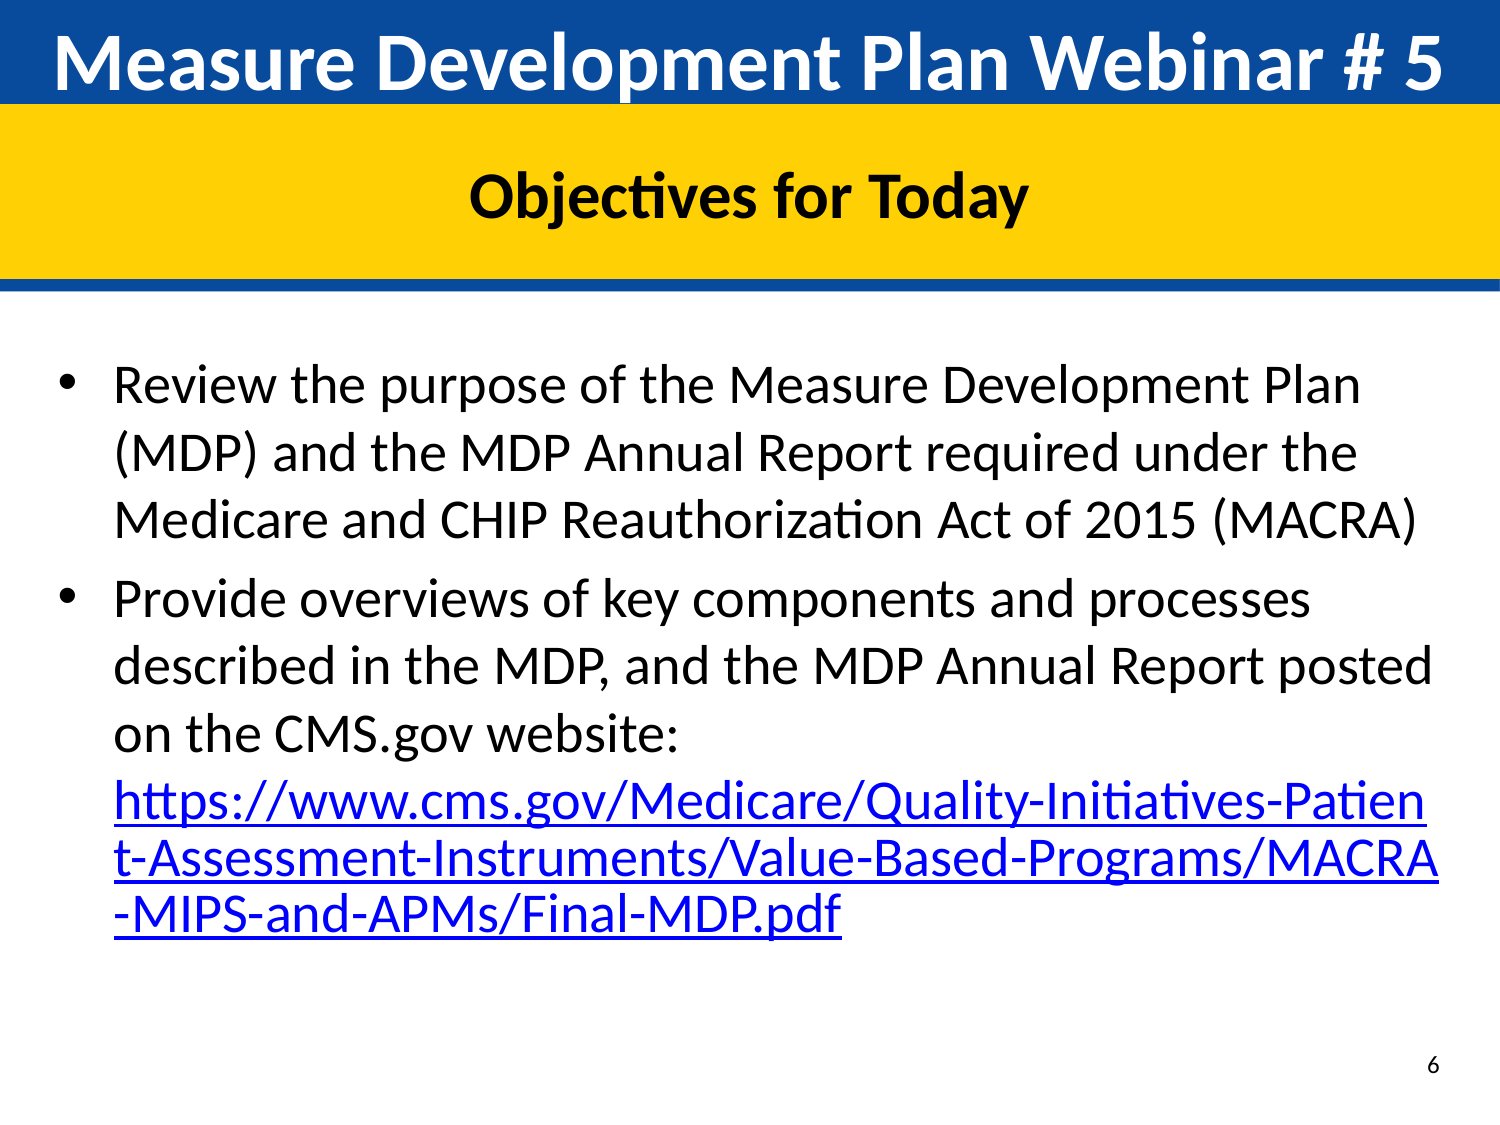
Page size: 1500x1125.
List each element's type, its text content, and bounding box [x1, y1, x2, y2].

list Review the purpose of the Measure Development Plan (MDP) and the MDP Annual Report required under the Medicare and CHIP Reauthorization Act of 2015 (MACRA) Provide overviews of key components and processes described in the MDP, and the MDP Annual Report posted on the CMS.gov website: https://www.cms.gov/Medicare/Quality-Initiatives-Patient-Assessment-Instruments/Value-Based-Programs/MACRA-MIPS-and-APMs/Final-MDP.pdf [42, 339, 1458, 993]
title Measure Development Plan Webinar # 5 [0, 0, 1500, 104]
text_box Objectives for Today [0, 117, 1500, 279]
